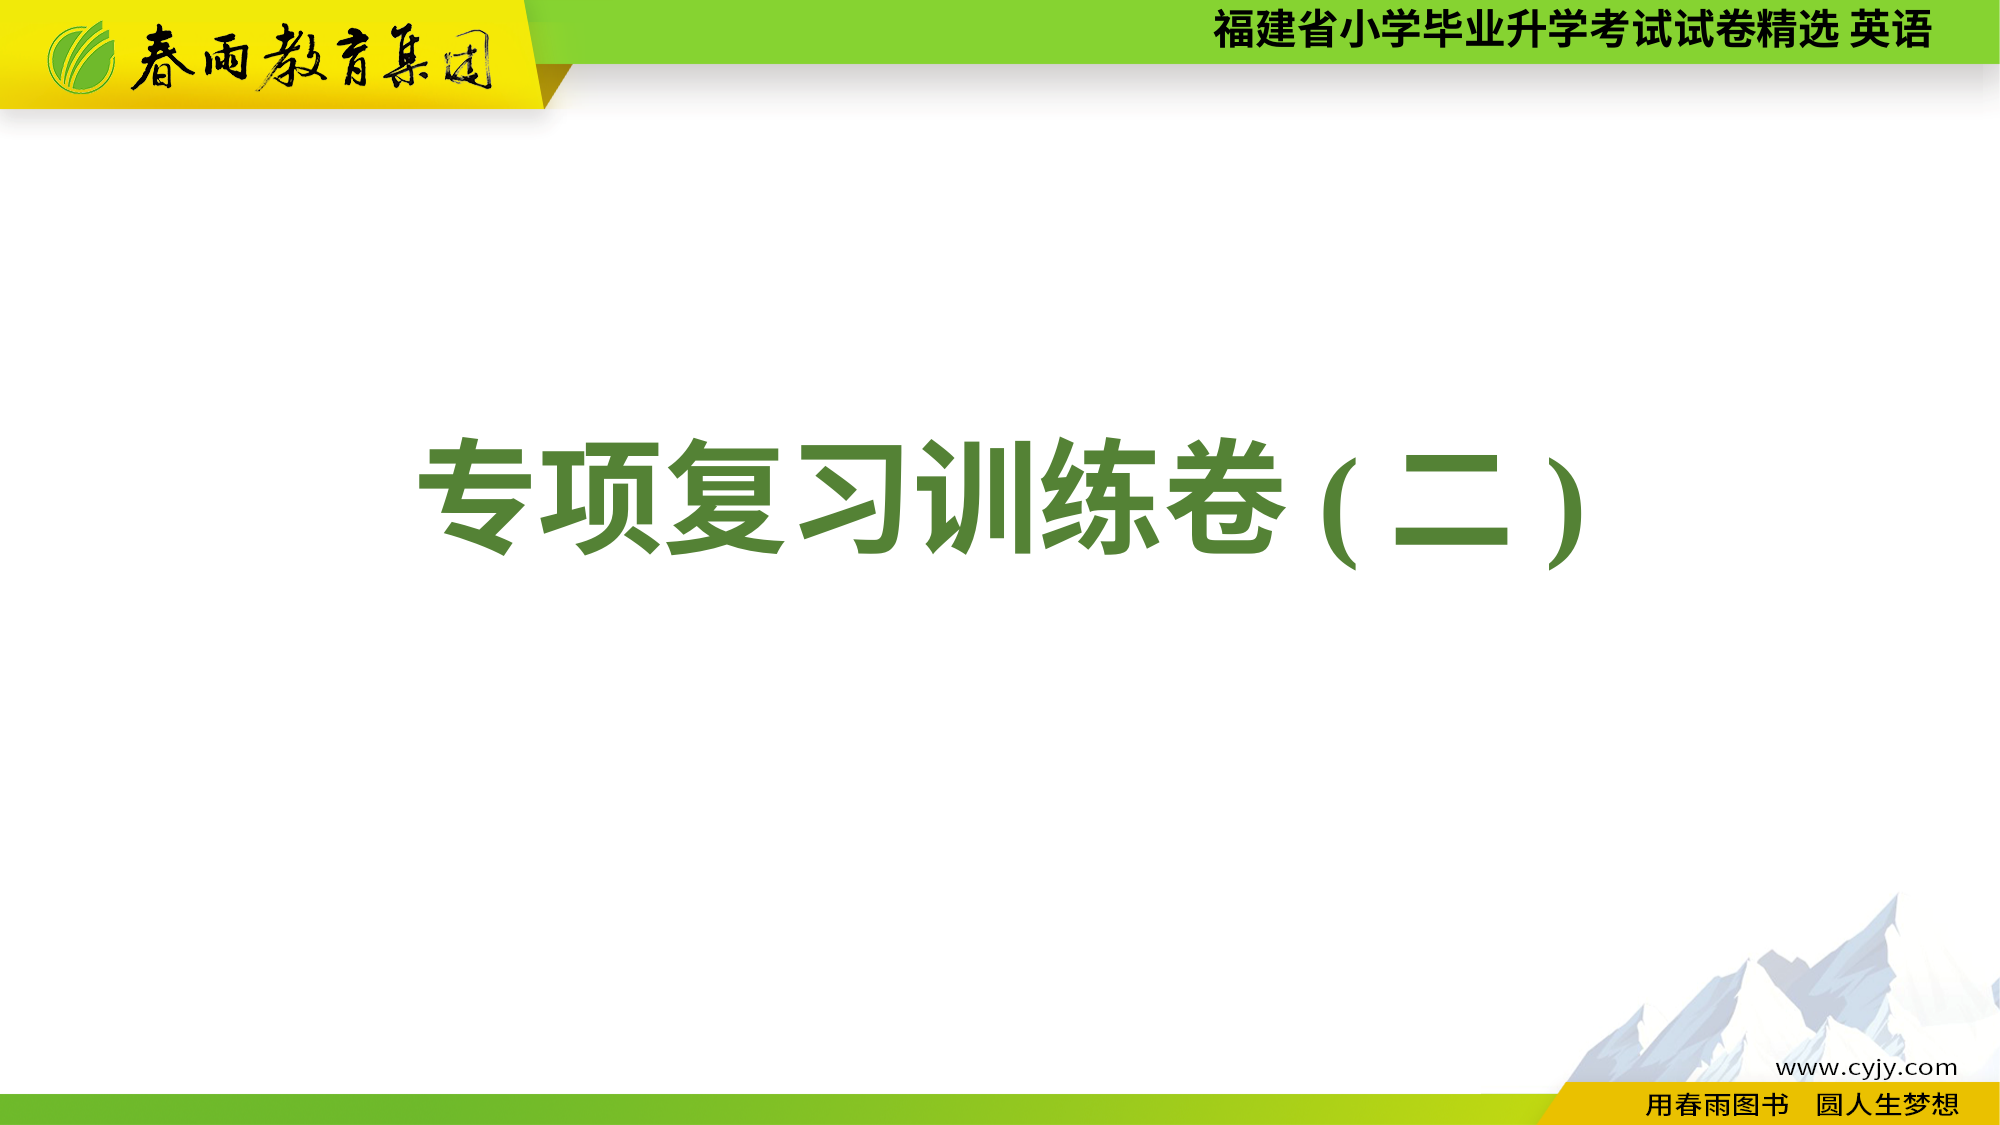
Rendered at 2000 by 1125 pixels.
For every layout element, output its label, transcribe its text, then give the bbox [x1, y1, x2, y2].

text_box 专项复习训练卷(二) [0, 337, 2000, 577]
picture [0, 0, 2000, 337]
picture [0, 577, 2000, 1125]
